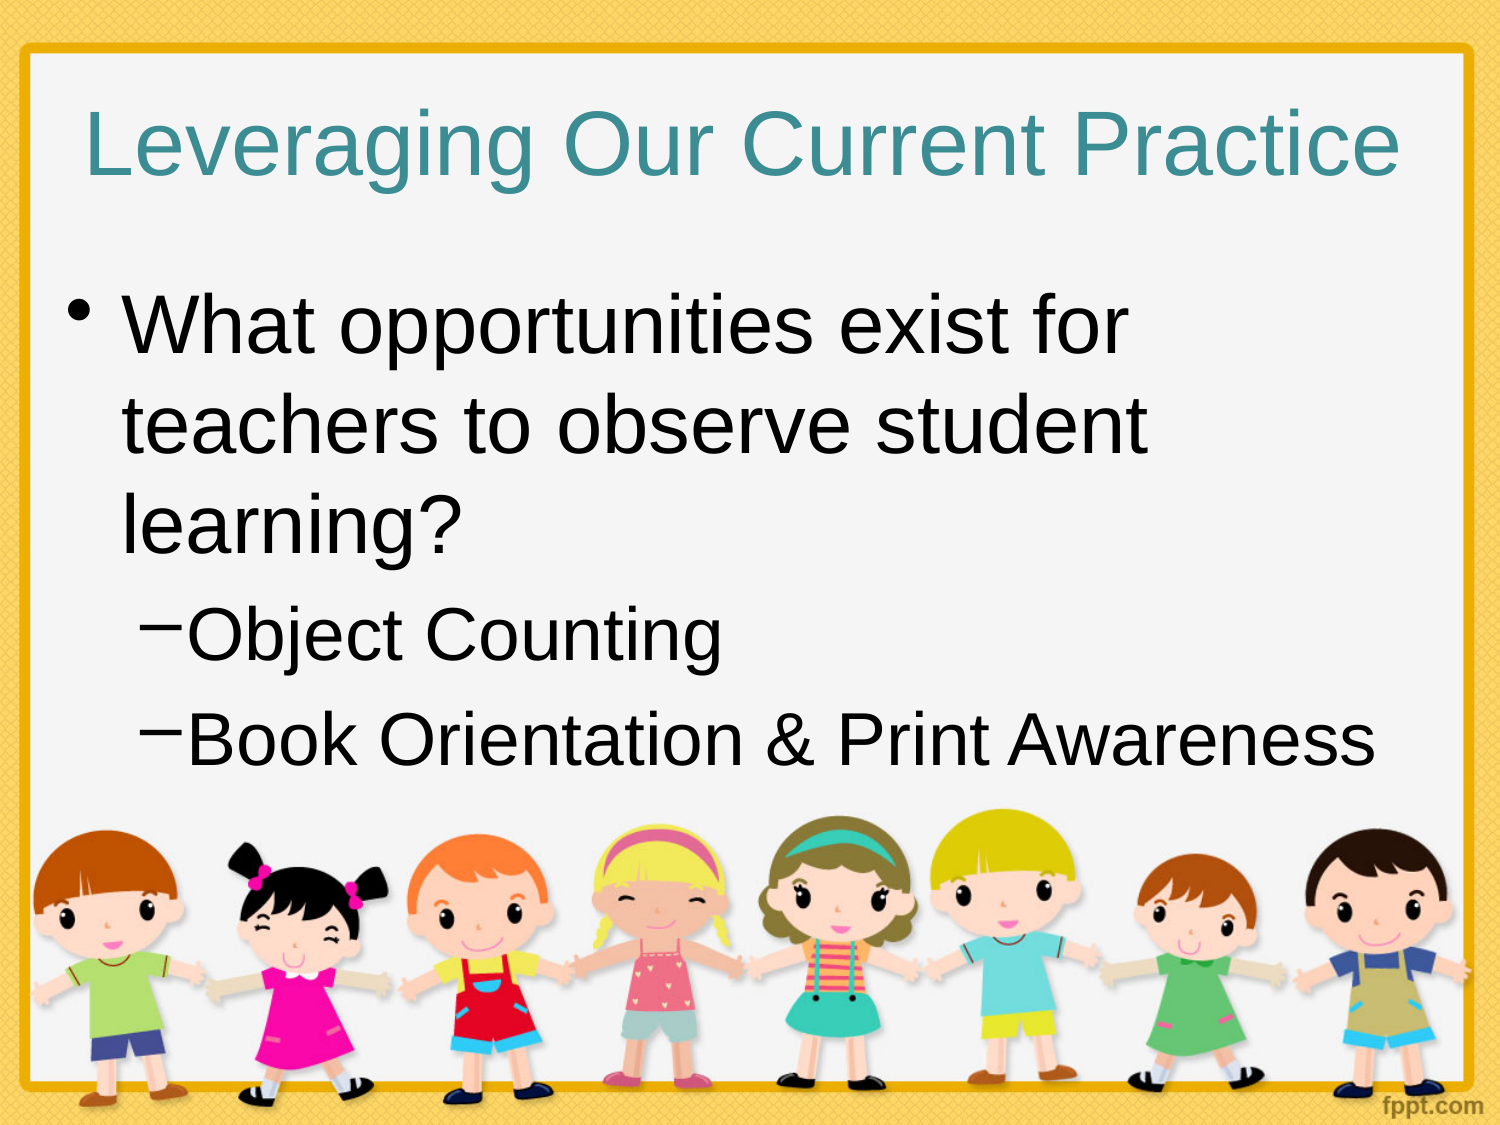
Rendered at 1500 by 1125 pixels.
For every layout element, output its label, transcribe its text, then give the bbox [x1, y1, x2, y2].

picture [0, 0, 1500, 1125]
title Leveraging Our Current Practice [62, 45, 1425, 233]
list What opportunities exist for teachers to observe student learning? Object Counting Book Orientation & Print Awareness [50, 262, 1450, 1005]
